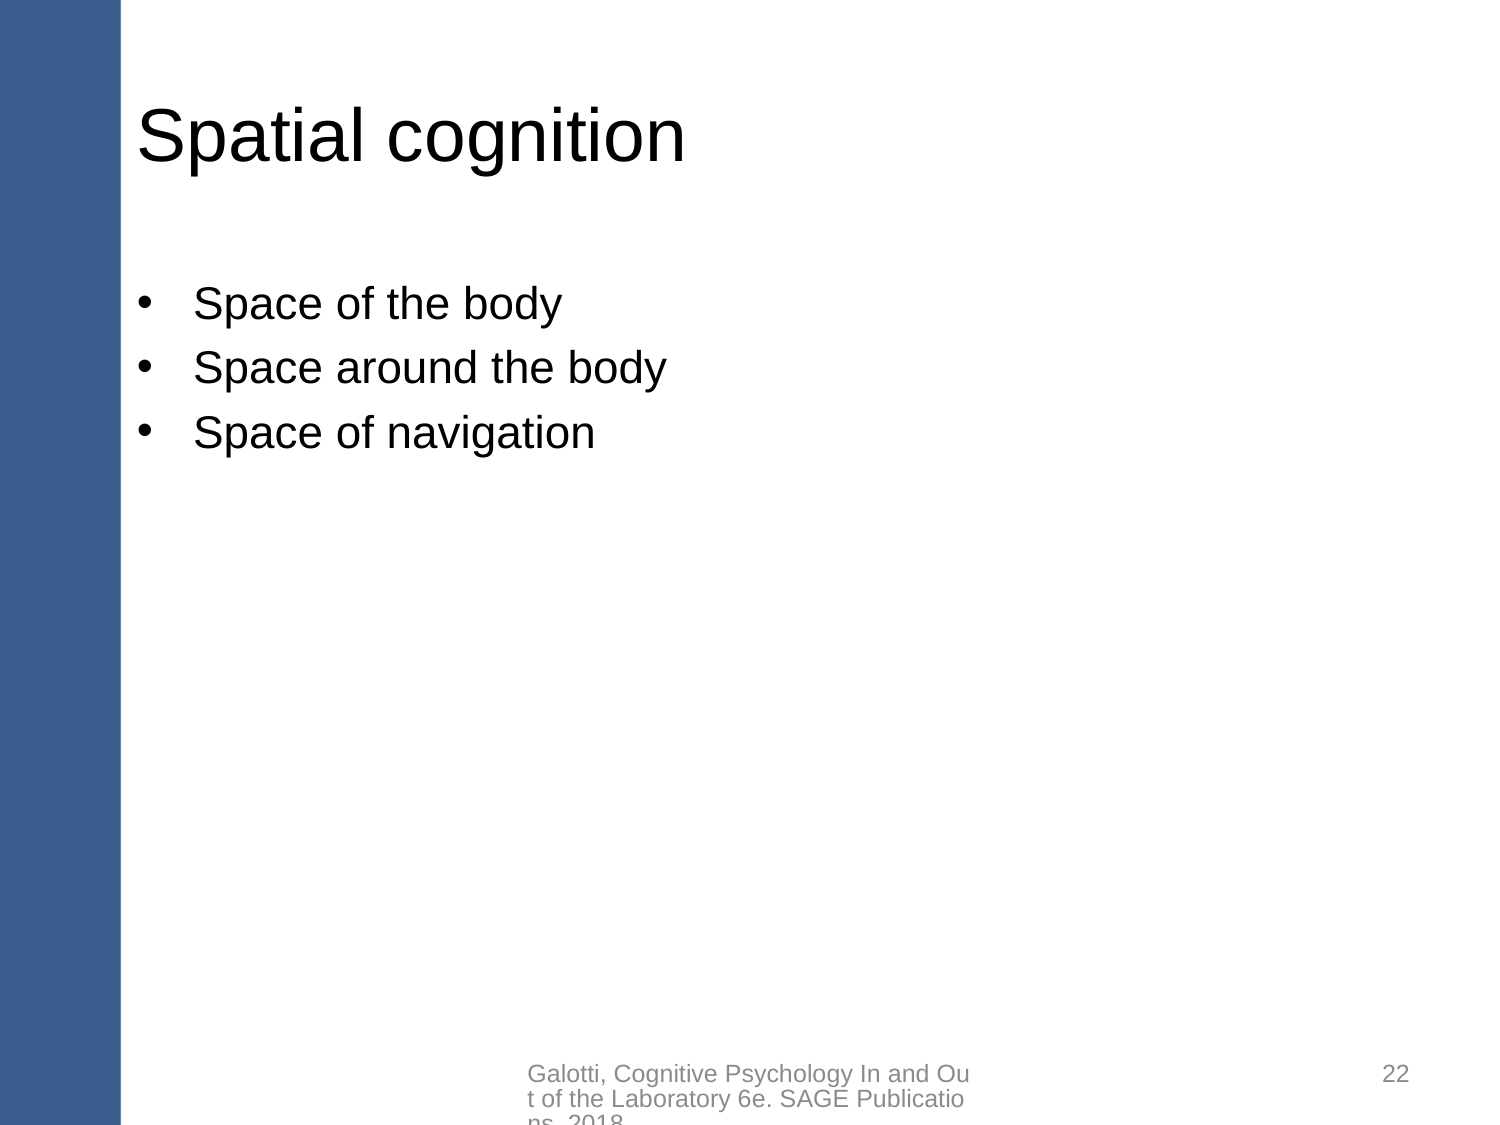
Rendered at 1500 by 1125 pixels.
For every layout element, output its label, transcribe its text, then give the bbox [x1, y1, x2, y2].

title Spatial cognition [121, 37, 1472, 225]
list Space of the body Space around the body Space of navigation [121, 266, 1472, 1009]
footer Galotti, Cognitive Psychology In and Out of the Laboratory 6e. SAGE Publications, 2018. [512, 1042, 988, 1103]
slide_number 22 [1074, 1042, 1425, 1103]
picture [0, 0, 1500, 1125]
